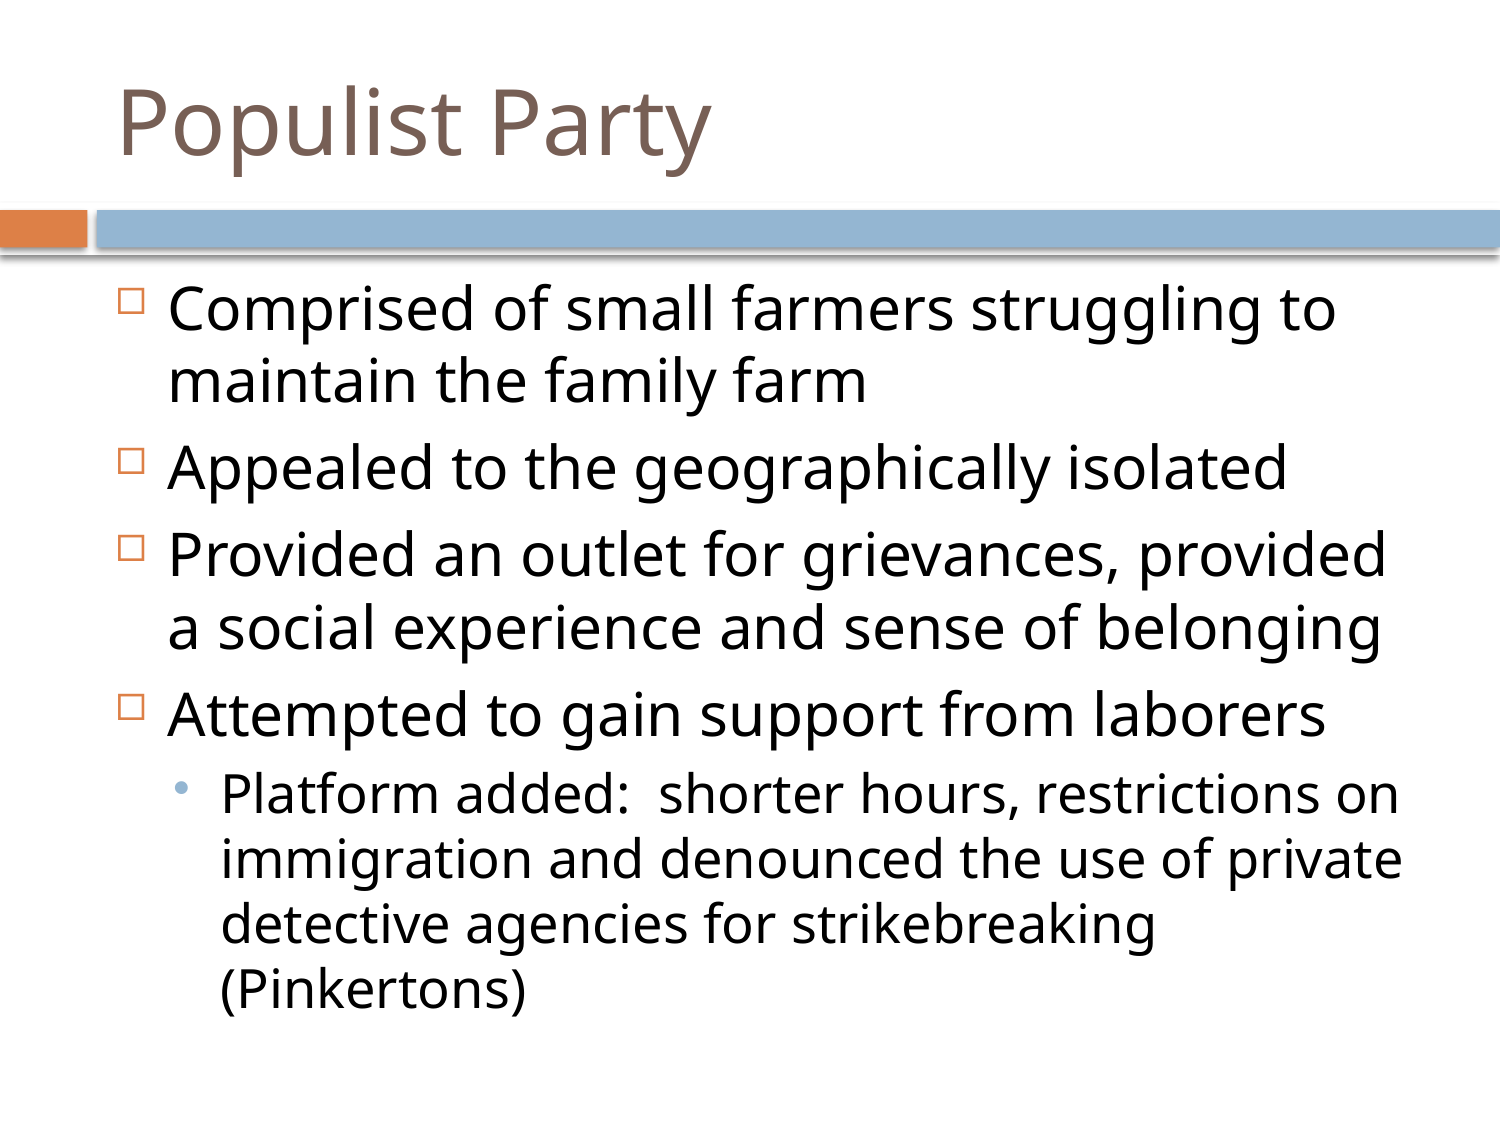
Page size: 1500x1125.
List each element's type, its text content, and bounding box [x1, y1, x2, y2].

title Populist Party [100, 37, 1438, 200]
list Comprised of small farmers struggling to maintain the family farm Appealed to the geographically isolated Provided an outlet for grievances, provided a social experience and sense of belonging Attempted to gain support from laborers Platform added: shorter hours, restrictions on immigration and denounced the use of private detective agencies for strikebreaking (Pinkertons) [100, 262, 1438, 1000]
